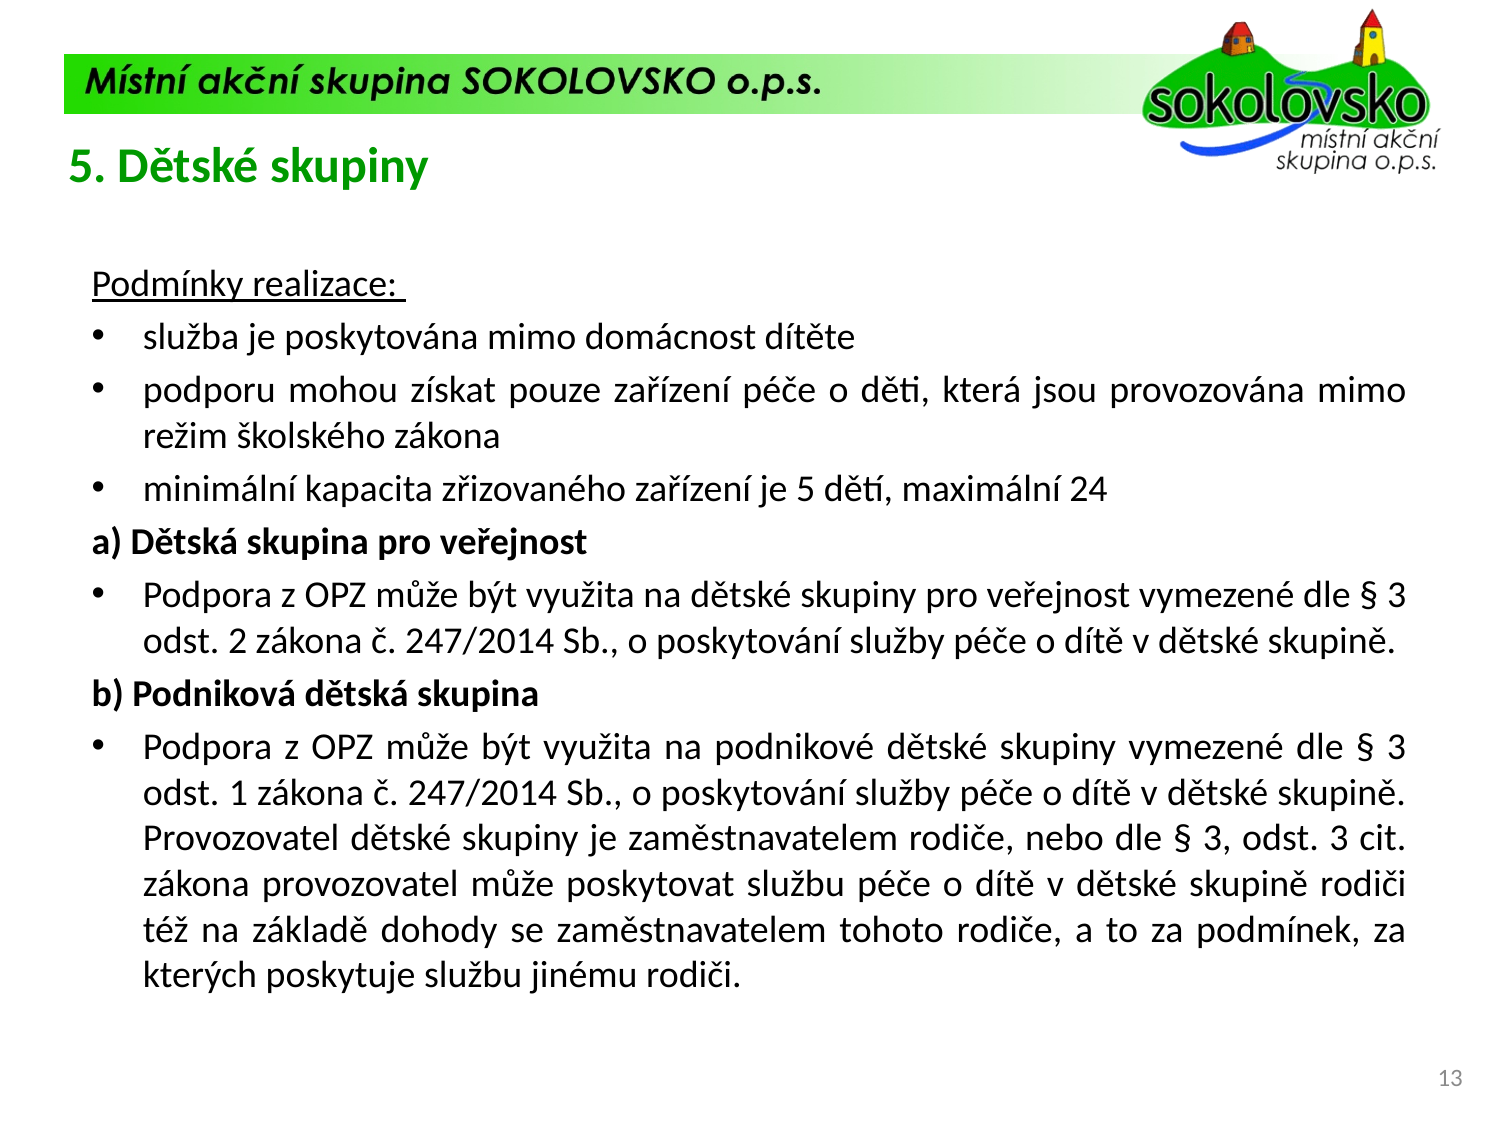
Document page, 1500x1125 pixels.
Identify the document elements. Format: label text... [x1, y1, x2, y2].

slide_number 13 [1128, 1046, 1478, 1107]
picture [64, 0, 1455, 197]
list Podmínky realizace: služba je poskytována mimo domácnost dítěte podporu mohou získat pouze zařízení péče o děti, která jsou provozována mimo režim školského zákona minimální kapacita zřizovaného zařízení je 5 dětí, maximální 24 a) Dětská skupina pro veřejnost Podpora z OPZ může být využita na dětské skupiny pro veřejnost vymezené dle § 3 odst. 2 zákona č. 247/2014 Sb., o poskytování služby péče o dítě v dětské skupině. b) Podniková dětská skupina Podpora z OPZ může být využita na podnikové dětské skupiny vymezené dle § 3 odst. 1 zákona č. 247/2014 Sb., o poskytování služby péče o dítě v dětské skupině. Provozovatel dětské skupiny je zaměstnavatelem rodiče, nebo dle § 3, odst. 3 cit. zákona provozovatel může poskytovat službu péče o dítě v dětské skupině rodiči též na základě dohody se zaměstnavatelem tohoto rodiče, a to za podmínek, za kterých poskytuje službu jinému rodiči. [76, 250, 1424, 1083]
title 5. Dětské skupiny [53, 137, 1404, 268]
